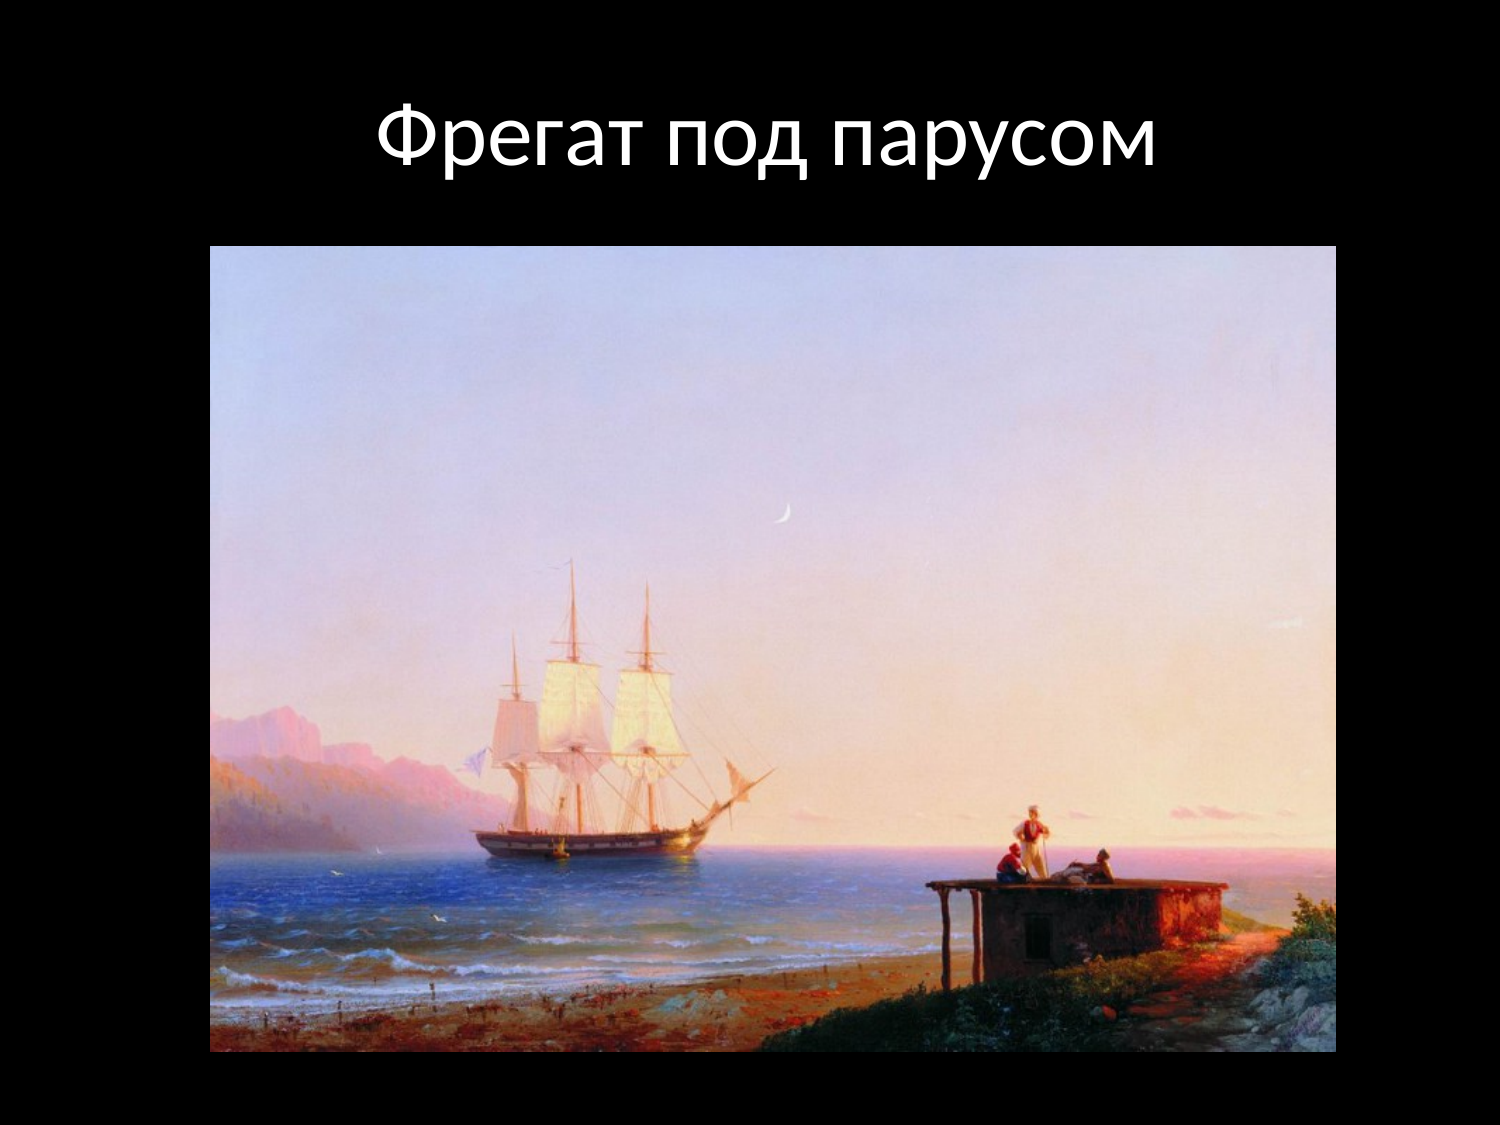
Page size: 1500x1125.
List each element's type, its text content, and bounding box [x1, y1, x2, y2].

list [210, 245, 1337, 1053]
title Фрегат под парусом [246, 35, 1289, 223]
